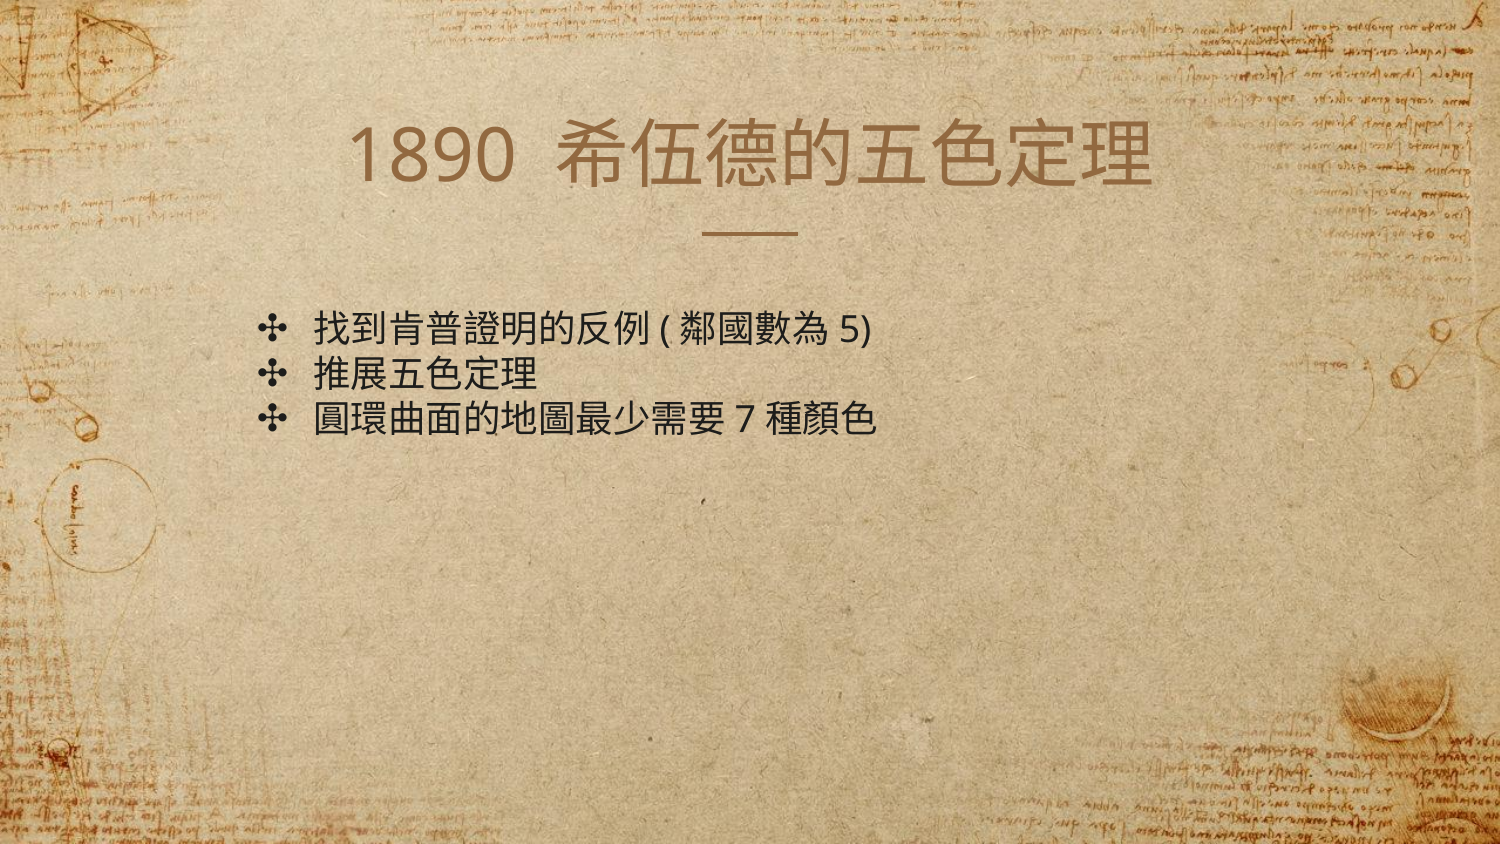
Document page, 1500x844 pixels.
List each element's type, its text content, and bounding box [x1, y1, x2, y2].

picture [0, 0, 1500, 844]
list 找到肯普證明的反例(鄰國數為5) 推展五色定理 圓環曲面的地圖最少需要7種顏色 [223, 289, 1277, 554]
title 1890 希伍德的五色定理 [309, 71, 1191, 212]
